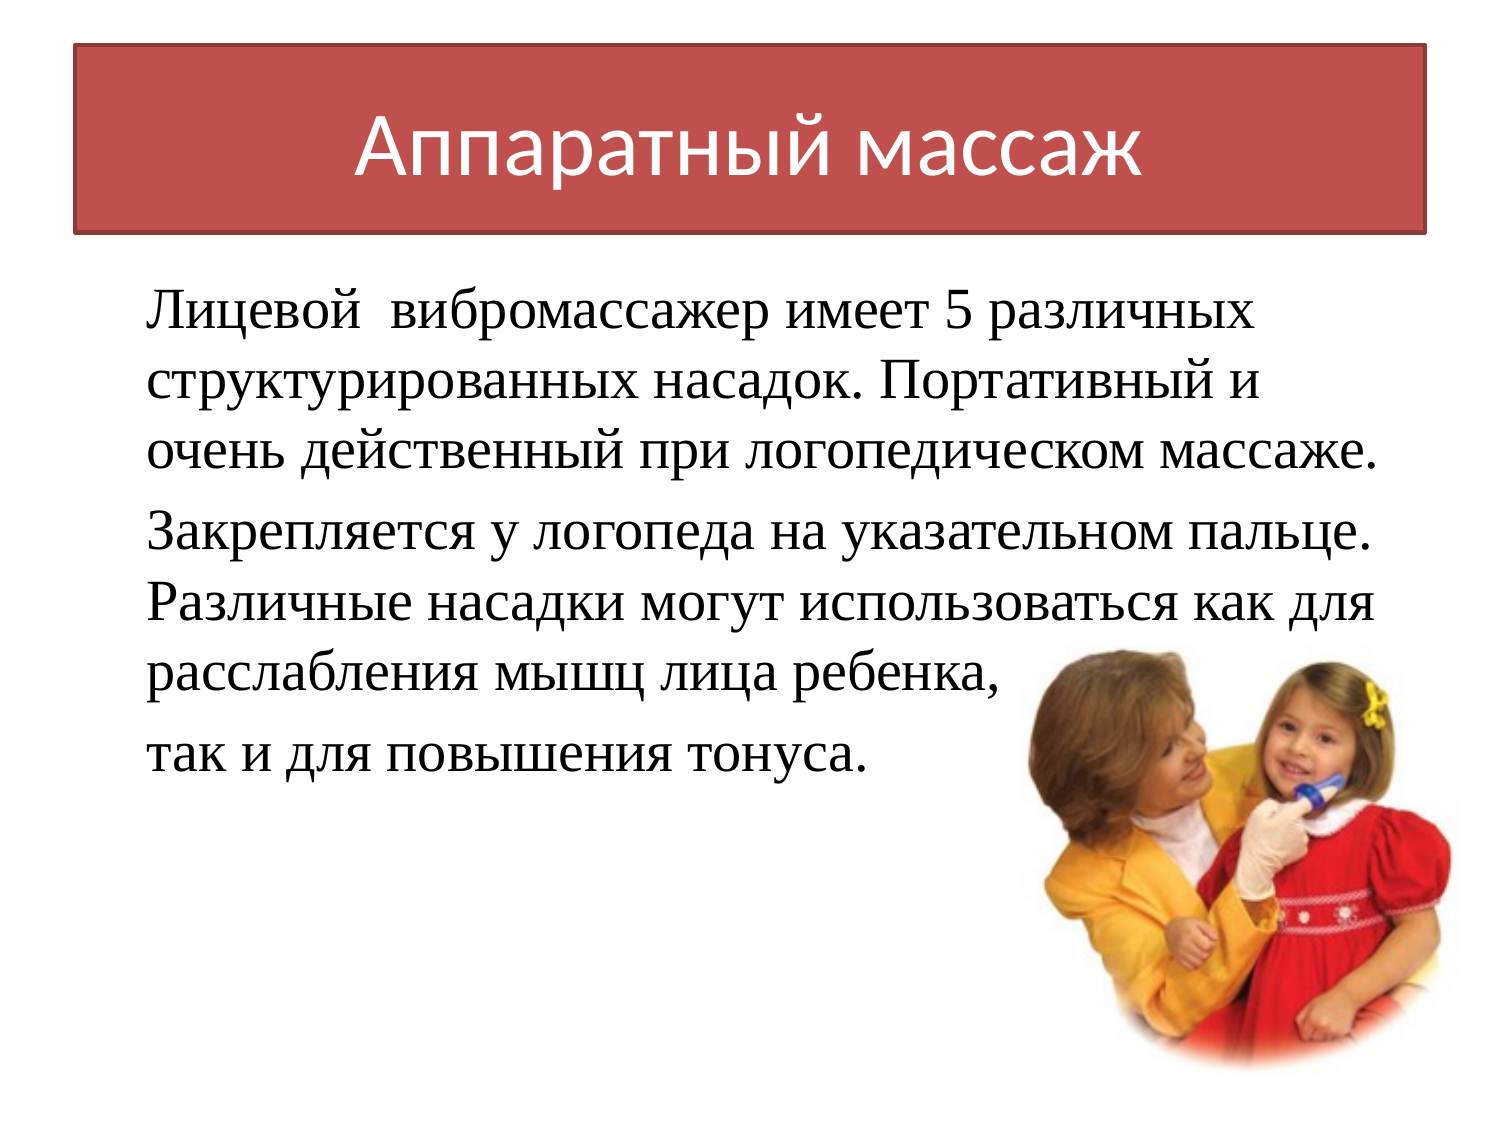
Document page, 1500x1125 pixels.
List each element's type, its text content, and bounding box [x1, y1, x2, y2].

list Лицевой вибромассажер имеет 5 различных структурированных насадок. Портативный и очень действенный при логопедическом массаже. Закрепляется у логопеда на указательном пальце. Различные насадки могут использоваться как для расслабления мышц лица ребенка, так и для повышения тонуса. [75, 262, 1425, 1083]
title Аппаратный массаж [73, 43, 1427, 235]
picture [1021, 644, 1459, 1077]
